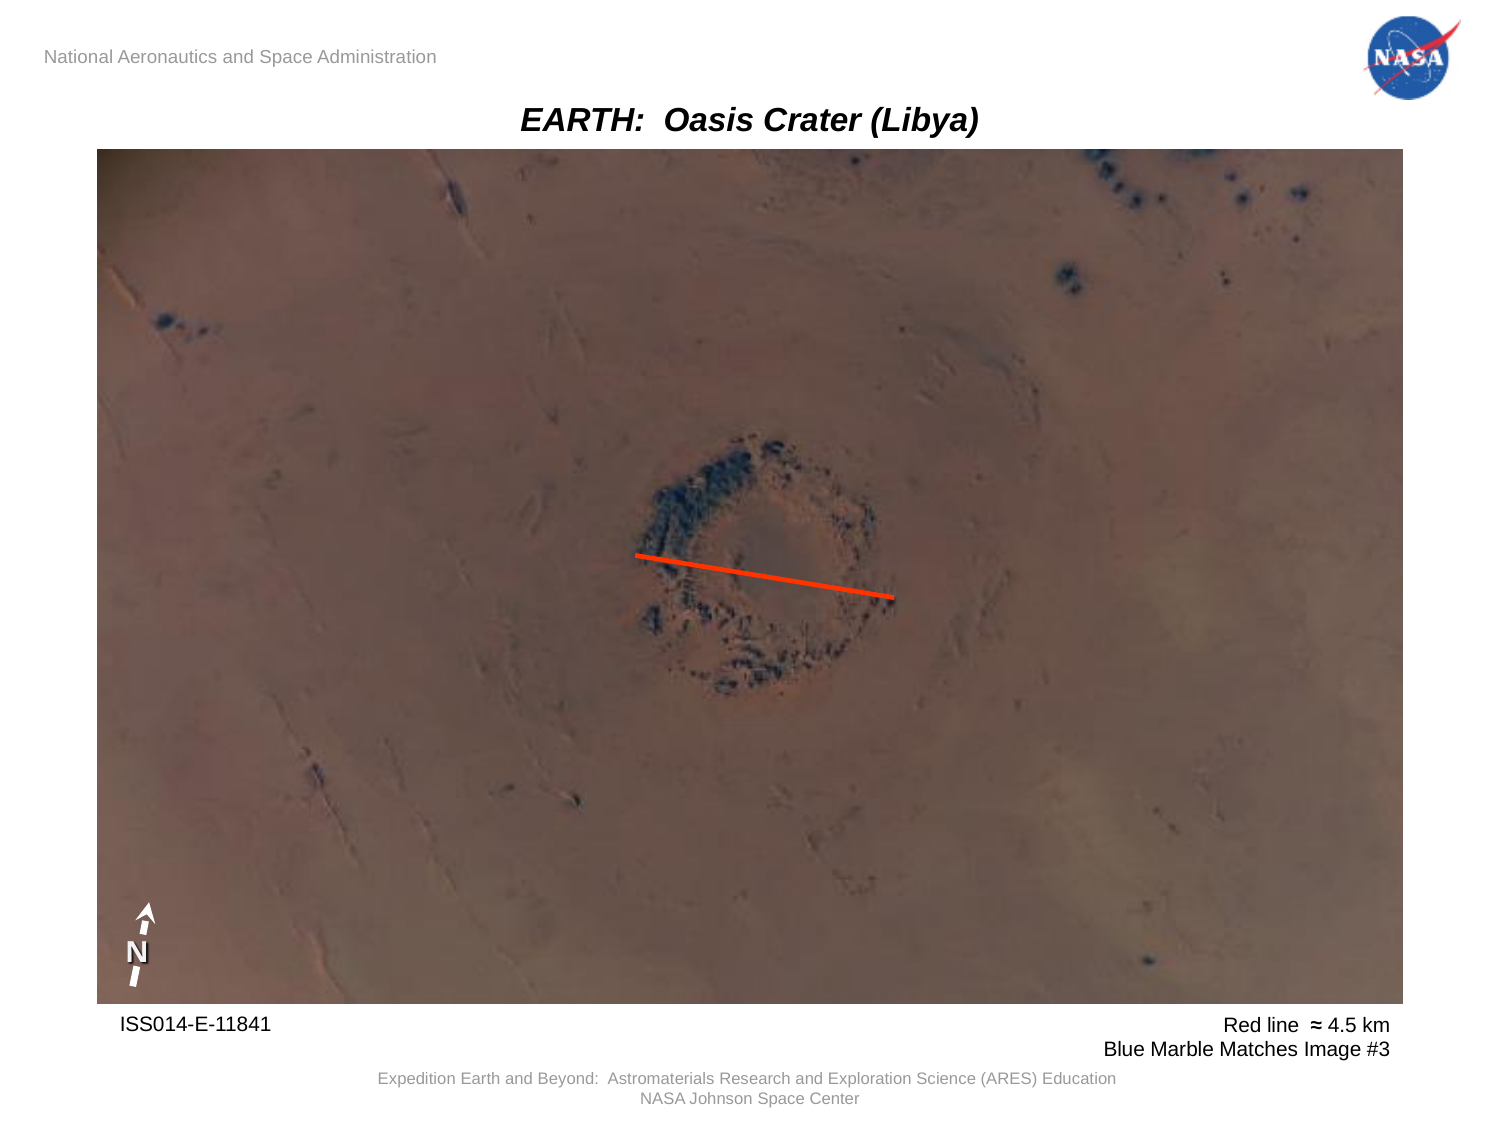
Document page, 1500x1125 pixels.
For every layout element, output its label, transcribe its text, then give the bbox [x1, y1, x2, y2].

text_box EARTH: Oasis Crater (Libya) [381, 90, 1119, 146]
picture [1362, 15, 1461, 100]
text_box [97, 148, 1403, 1068]
